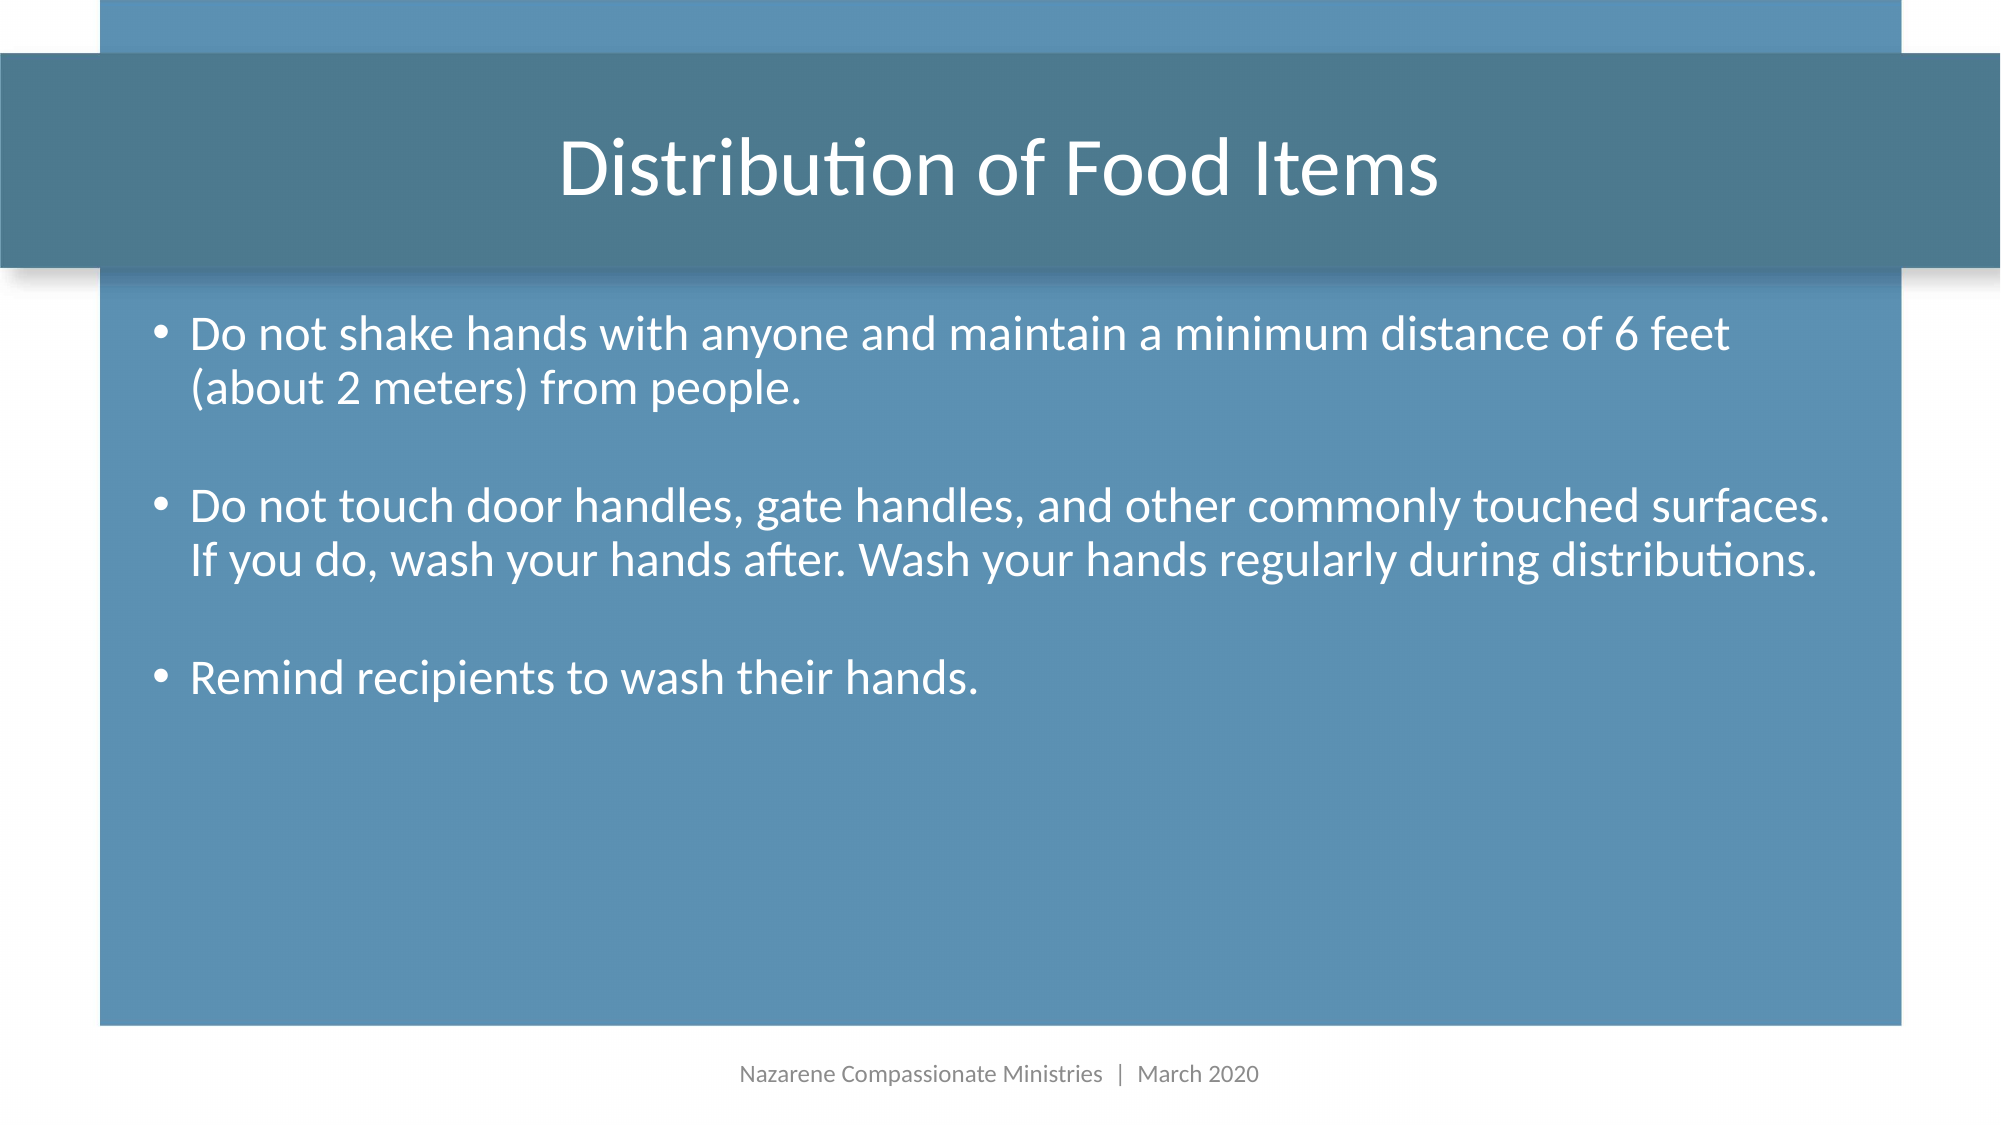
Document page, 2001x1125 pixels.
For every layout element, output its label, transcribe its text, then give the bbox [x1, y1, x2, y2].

picture [0, 0, 2001, 1125]
footer Nazarene Compassionate Ministries | March 2020 [662, 1042, 1338, 1103]
list Do not shake hands with anyone and maintain a minimum distance of 6 feet (about 2 meters) from people. Do not touch door handles, gate handles, and other commonly touched surfaces. If you do, wash your hands after. Wash your hands regularly during distributions. Remind recipients to wash their hands. [137, 299, 1863, 944]
title Distribution of Food Items [137, 59, 1863, 278]
